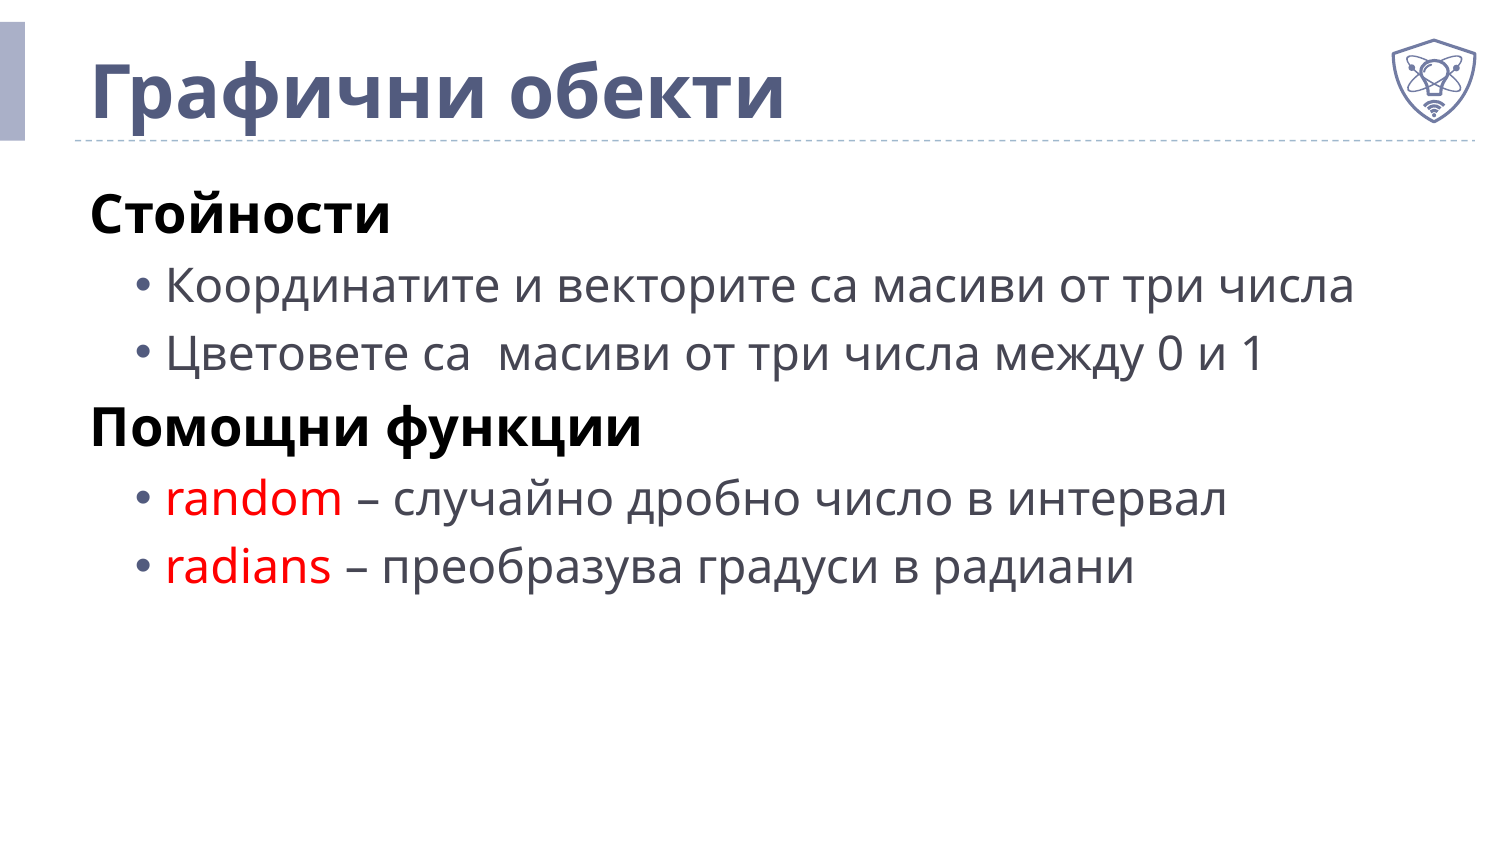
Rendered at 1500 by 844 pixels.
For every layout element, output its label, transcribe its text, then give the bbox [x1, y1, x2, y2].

list Стойности Координатите и векторите са масиви от три числа Цветовете са масиви от три числа между 0 и 1 Помощни функции random – случайно дробно число в интервал radians – преобразува градуси в радиани [75, 171, 1475, 835]
title Графични обекти [75, 18, 1475, 141]
